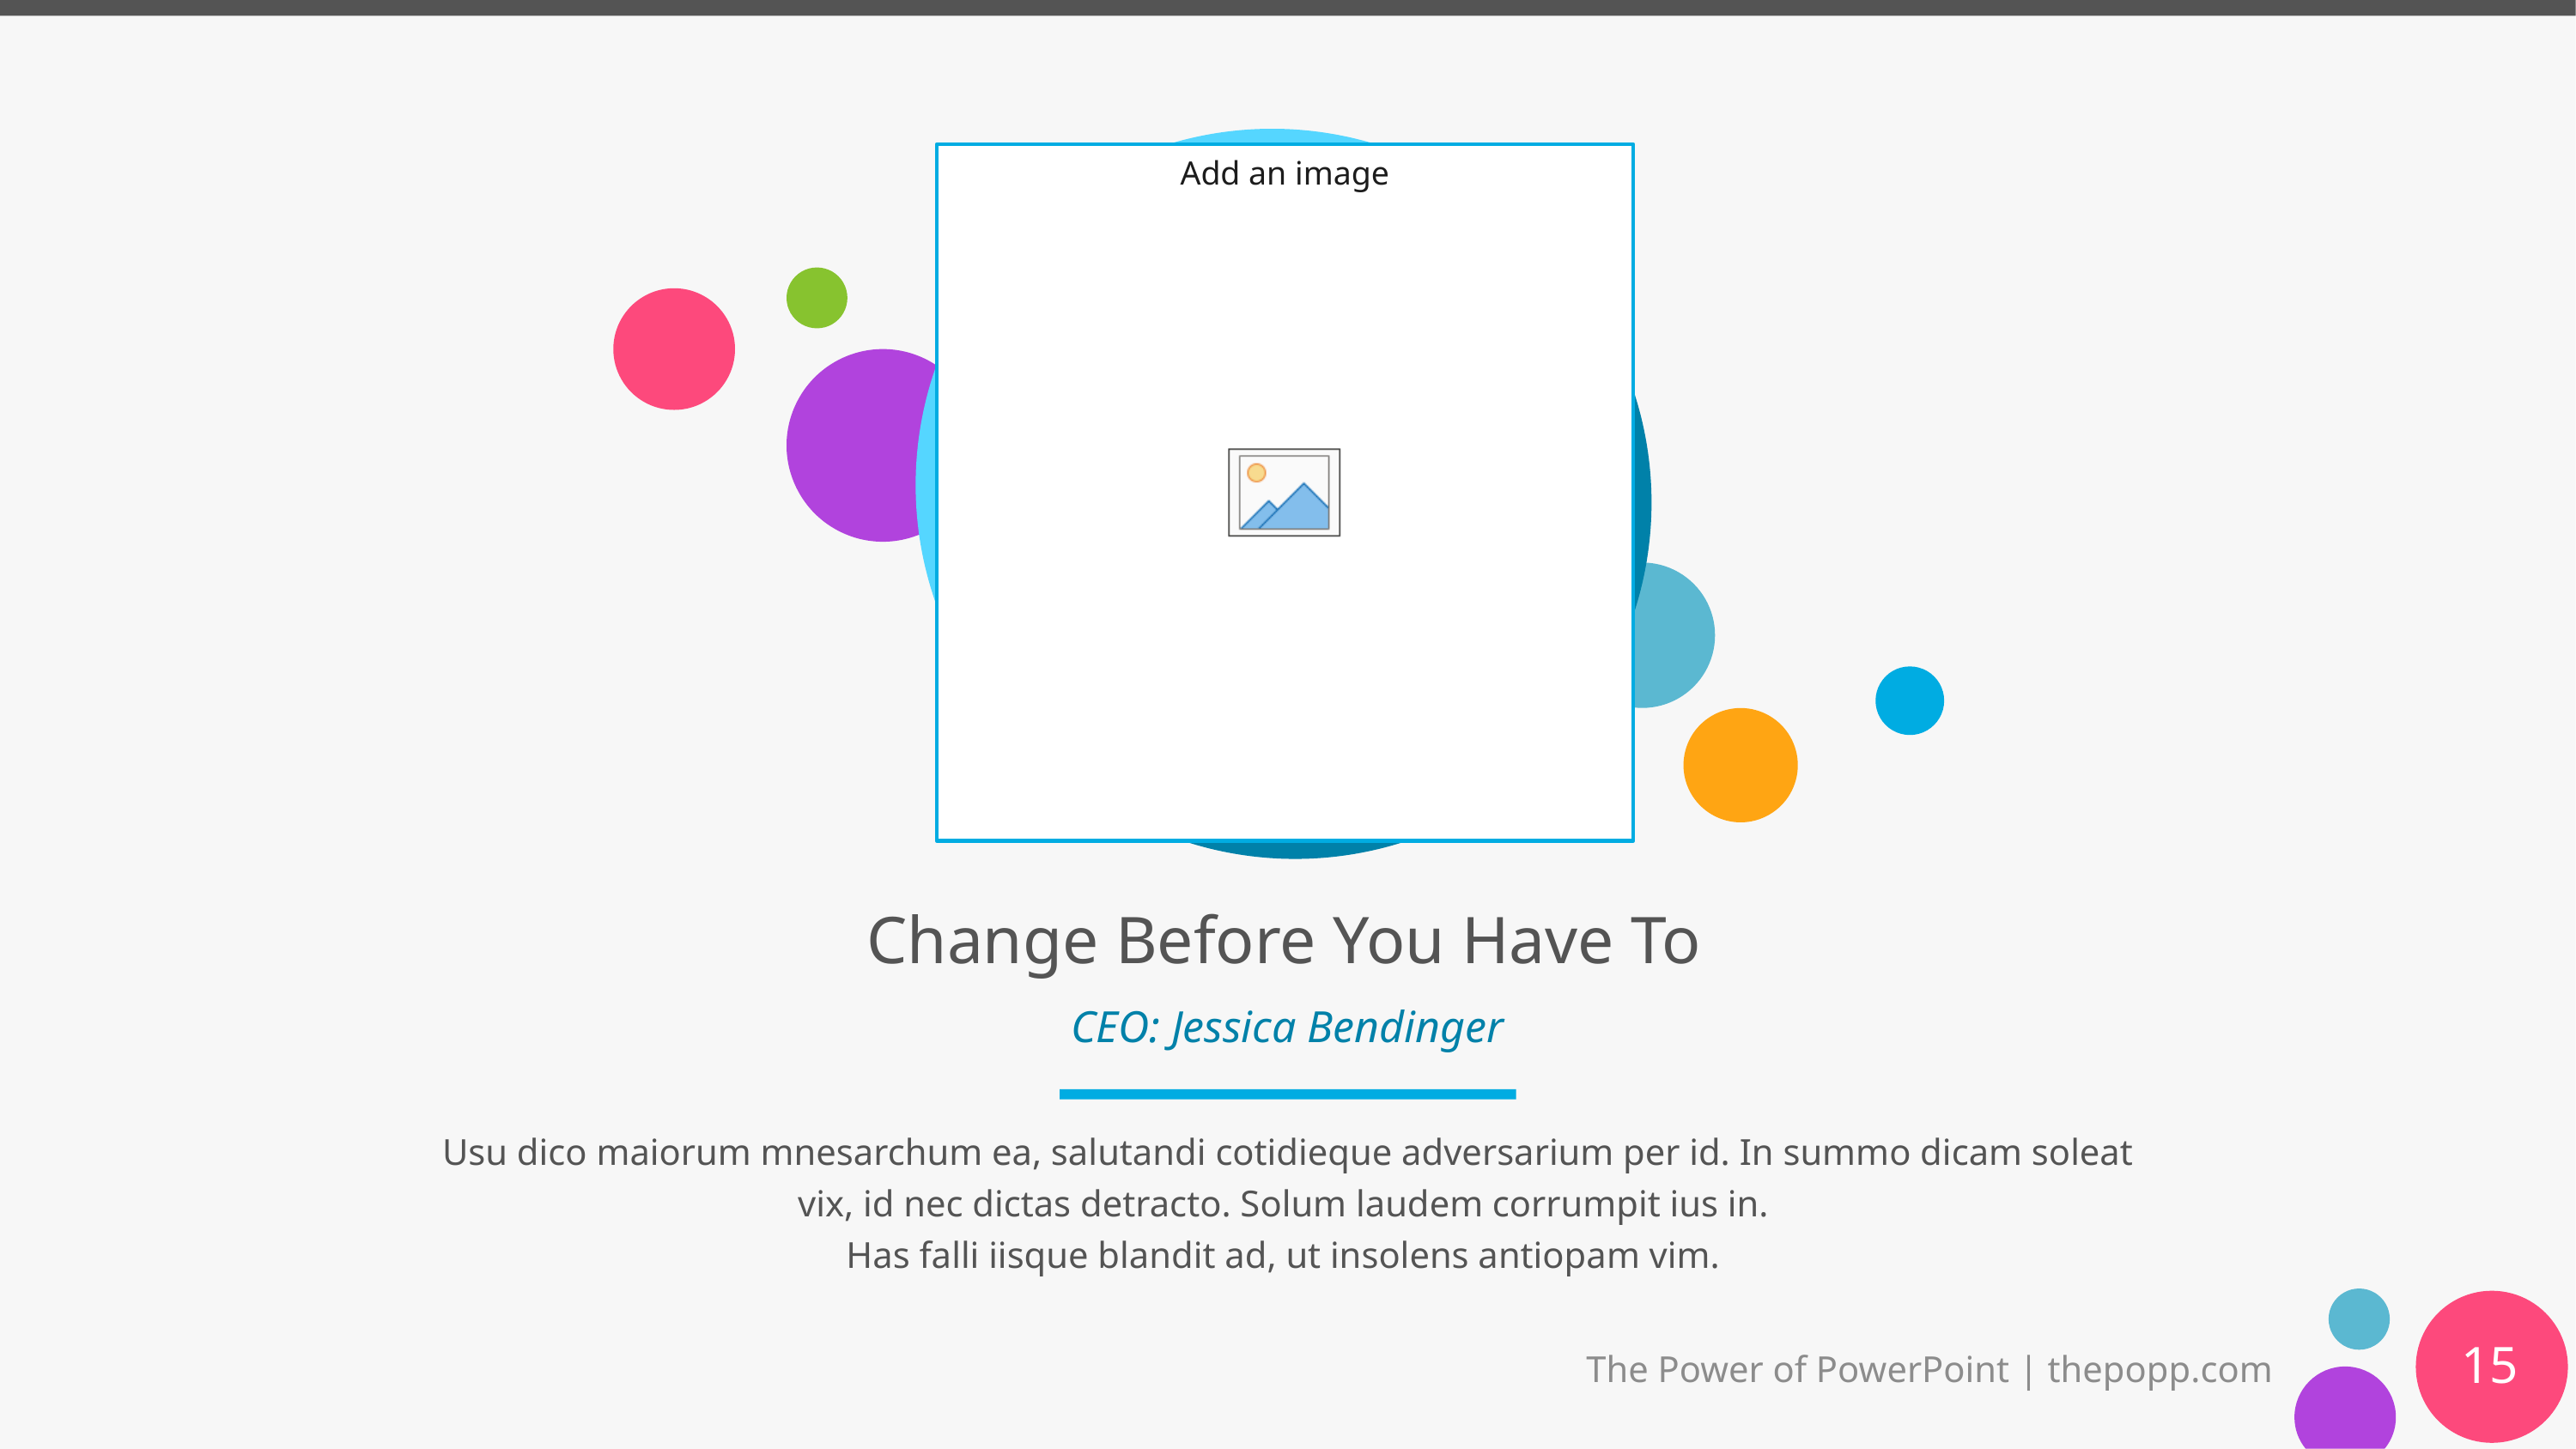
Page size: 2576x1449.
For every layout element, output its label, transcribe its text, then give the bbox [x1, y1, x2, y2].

picture [939, 147, 1631, 838]
list Usu dico maiorum mnesarchum ea, salutandi cotidieque adversarium per id. In summo dicam soleat vix, id nec dictas detracto. Solum laudem corrumpit ius in. Has falli iisque blandit ad, ut insolens antiopam vim. [408, 1109, 2168, 1333]
slide_number 15 [2414, 1328, 2567, 1406]
list CEO: Jessica Bendinger [613, 978, 1963, 1059]
footer The Power of PowerPoint | thepopp.com [1479, 1332, 2296, 1410]
title Change Before You Have To [610, 876, 1959, 988]
